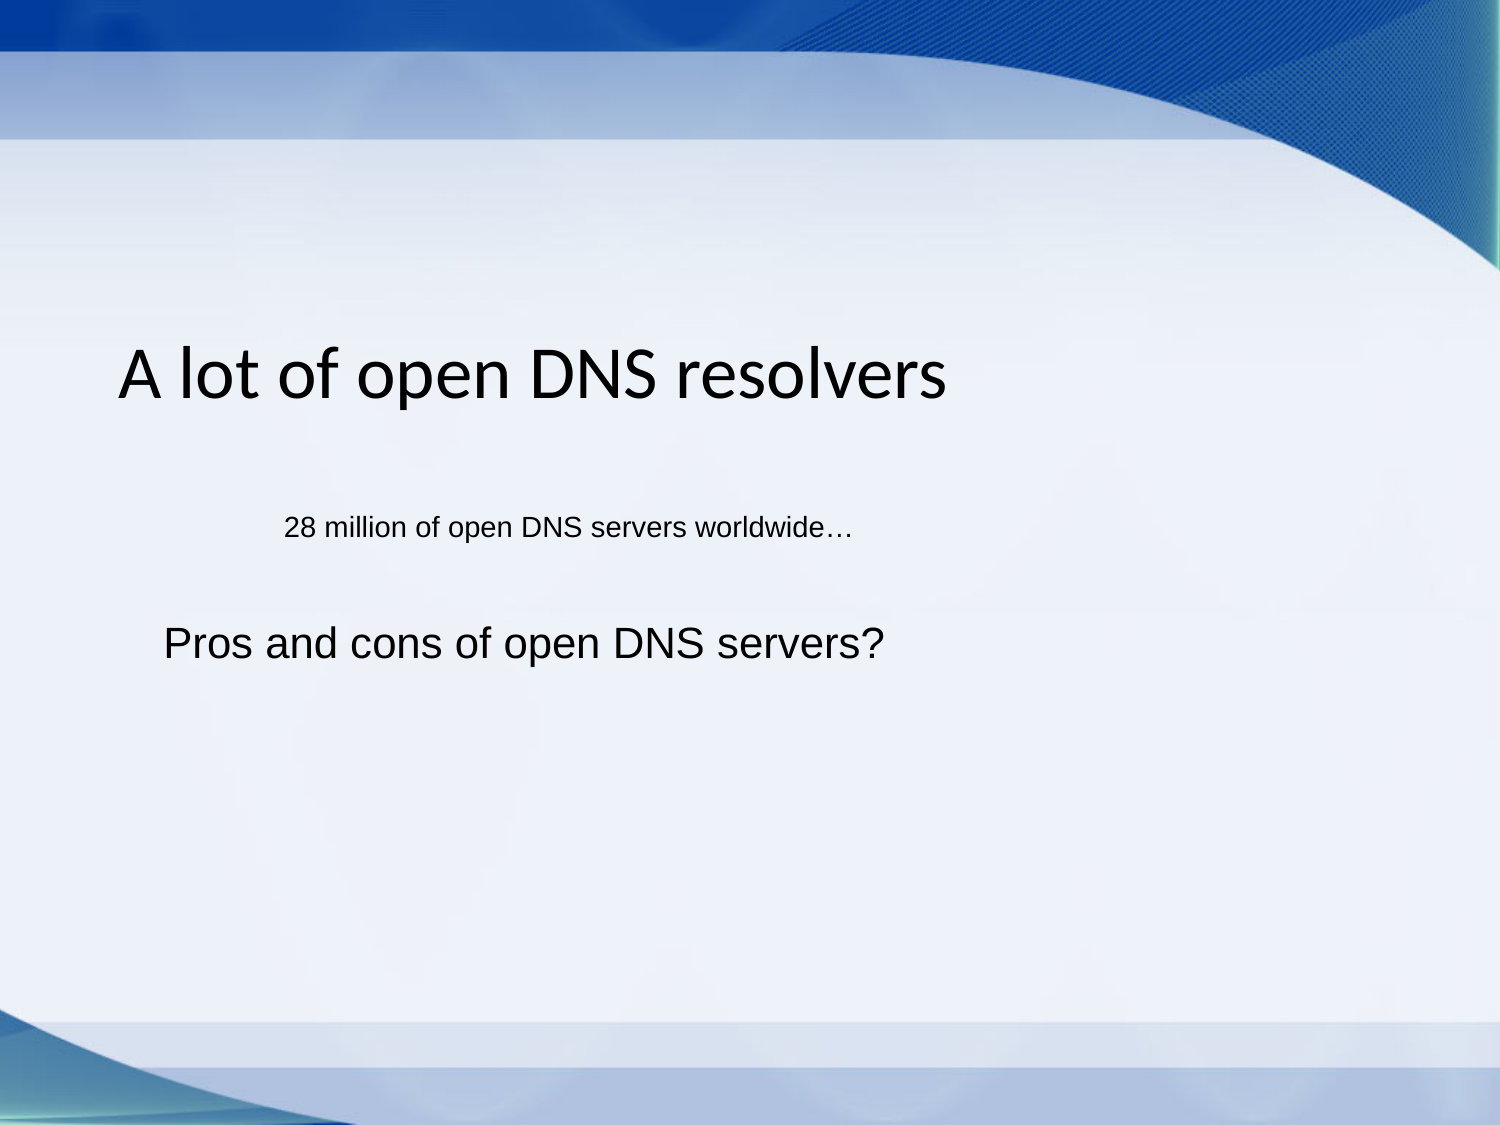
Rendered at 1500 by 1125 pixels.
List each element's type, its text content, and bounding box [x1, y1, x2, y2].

text_box 28 million of open DNS servers worldwide… [269, 500, 870, 551]
title A lot of open DNS resolvers [103, 260, 1397, 478]
text_box Pros and cons of open DNS servers? [148, 607, 901, 675]
picture [0, 0, 1500, 1125]
